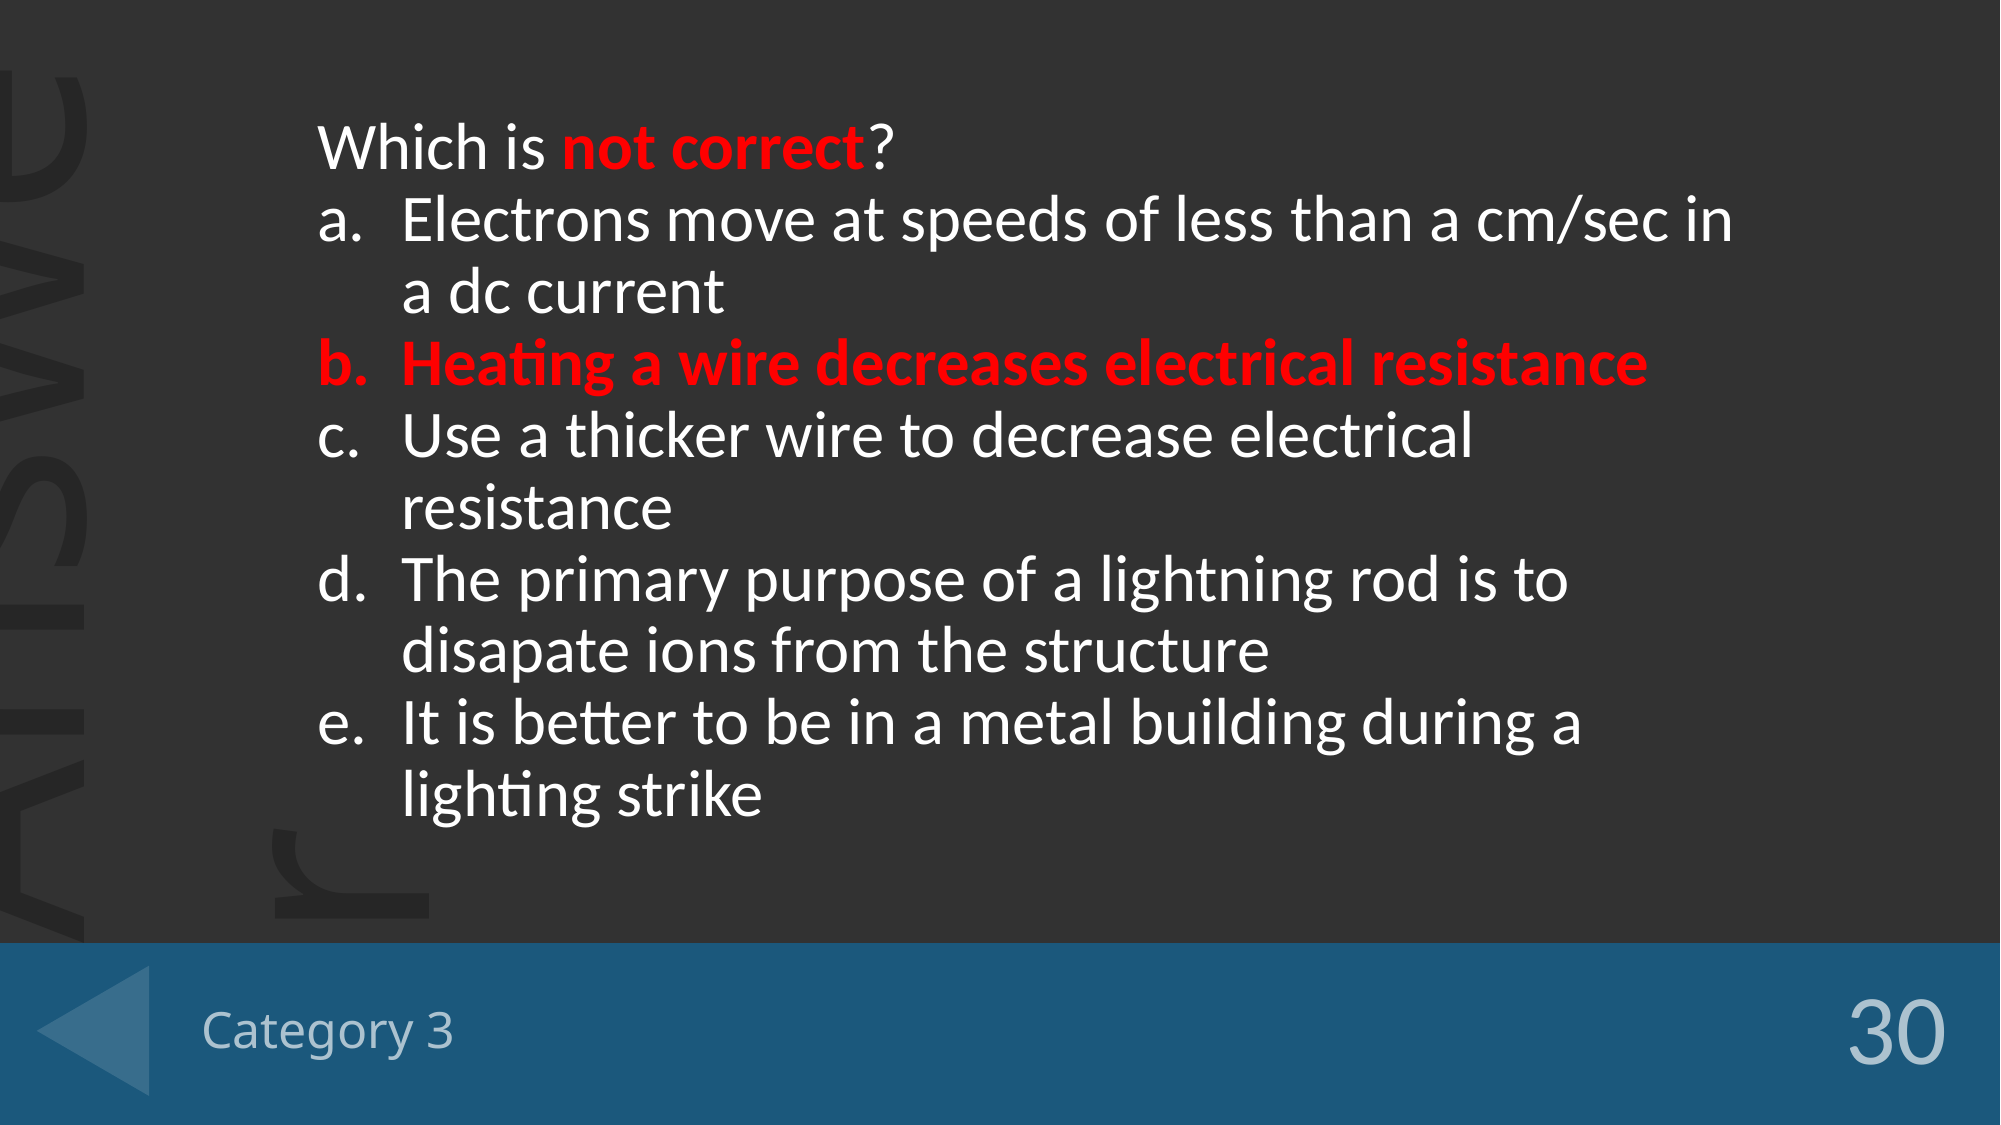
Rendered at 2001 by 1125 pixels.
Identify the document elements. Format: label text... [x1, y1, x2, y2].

list Which is not correct? Electrons move at speeds of less than a cm/sec in a dc current Heating a wire decreases electrical resistance Use a thicker wire to decrease electrical resistance The primary purpose of a lightning rod is to disapate ions from the structure It is better to be in a metal building during a lighting strike [302, 307, 1760, 636]
title Category 3 [185, 967, 1494, 1097]
list 30 [1494, 967, 1963, 1097]
